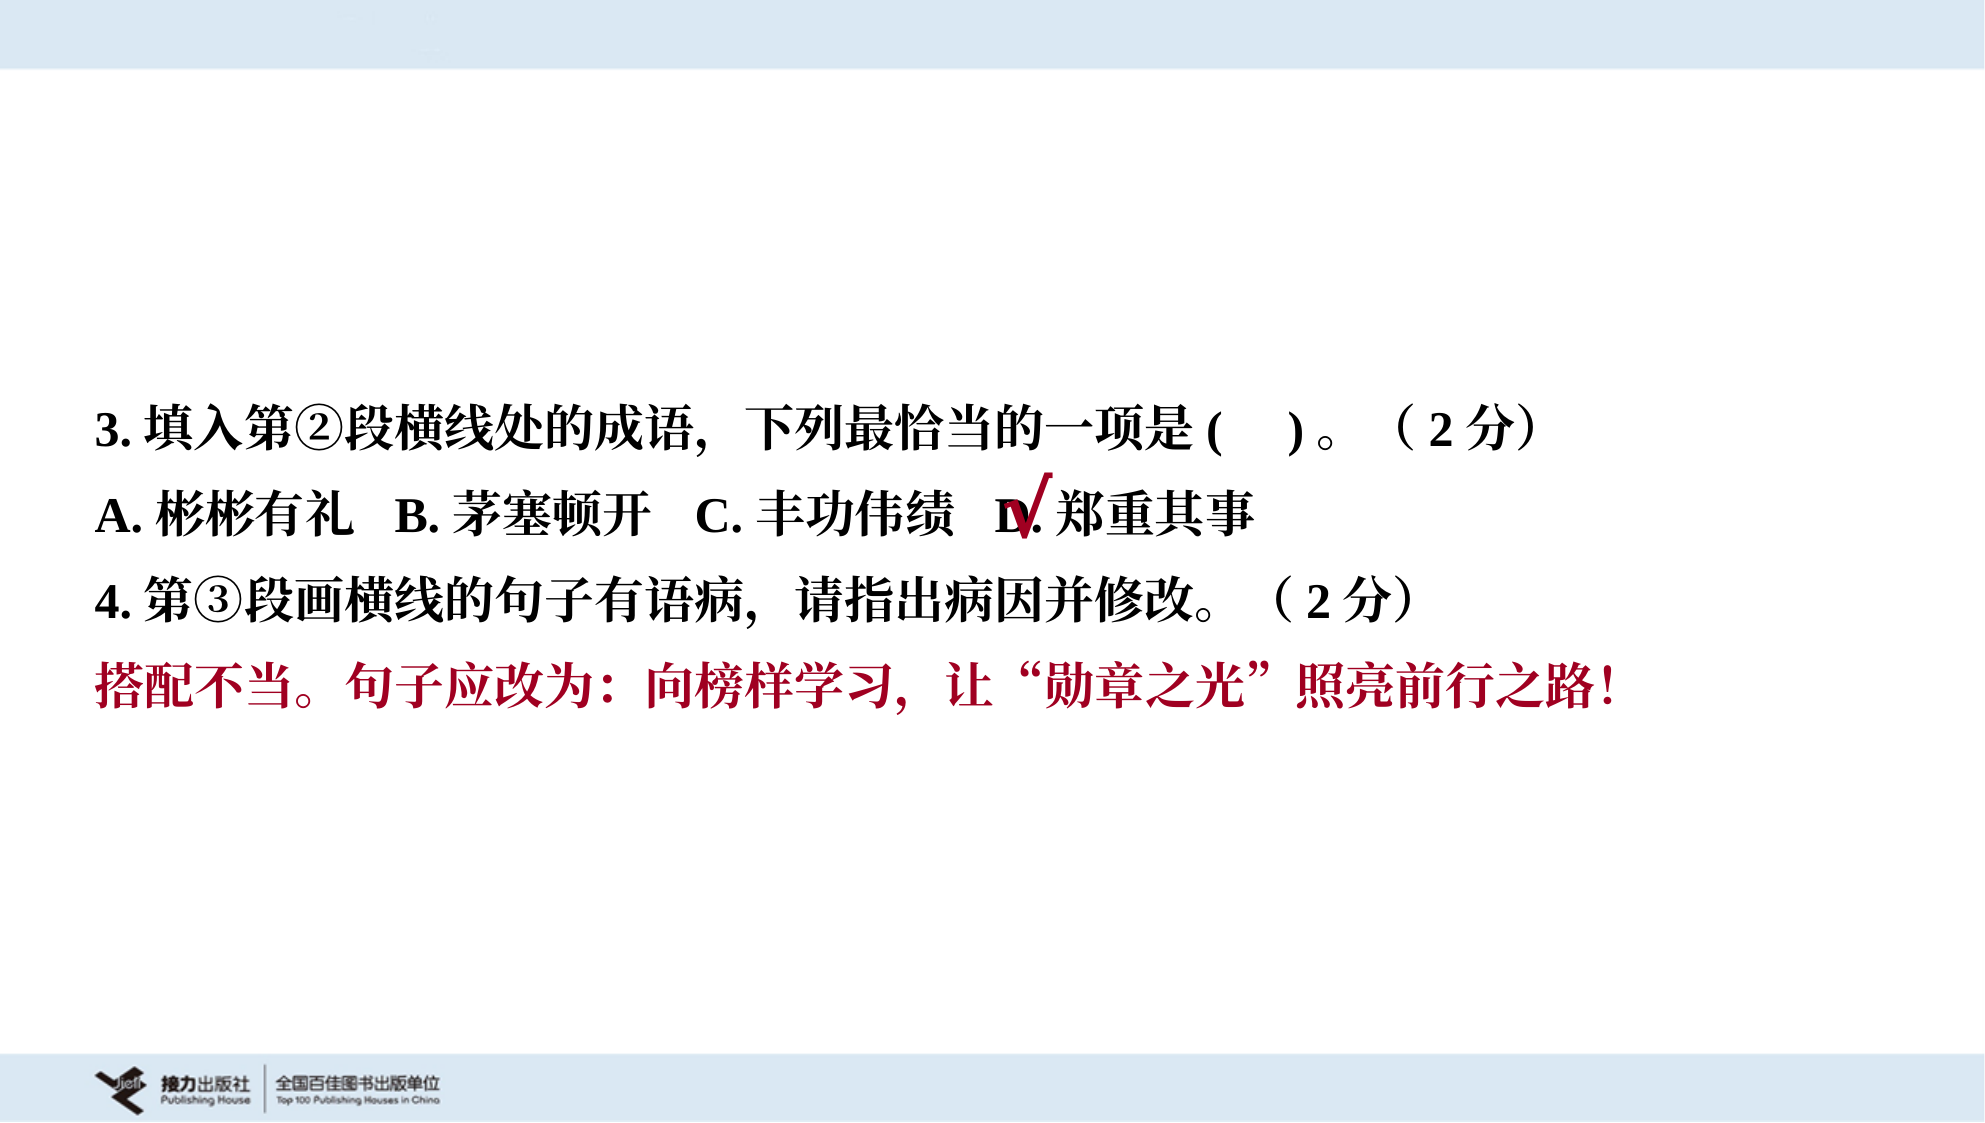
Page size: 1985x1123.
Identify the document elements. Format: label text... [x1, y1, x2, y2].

text_box 4.第③段画横线的句子有语病，请指出病因并修改。（2分） [94, 540, 1892, 626]
text_box A.彬彬有礼 B.茅塞顿开 C.丰功伟绩 D.郑重其事 [94, 455, 1892, 540]
text_box 搭配不当。句子应改为：向榜样学习，让“勋章之光”照亮前行之路！ [94, 626, 1892, 715]
picture [0, 0, 1985, 1122]
text_box 3.填入第②段横线处的成语，下列最恰当的一项是( )。（2分） [94, 368, 1892, 455]
text_box √ [1001, 460, 1054, 553]
